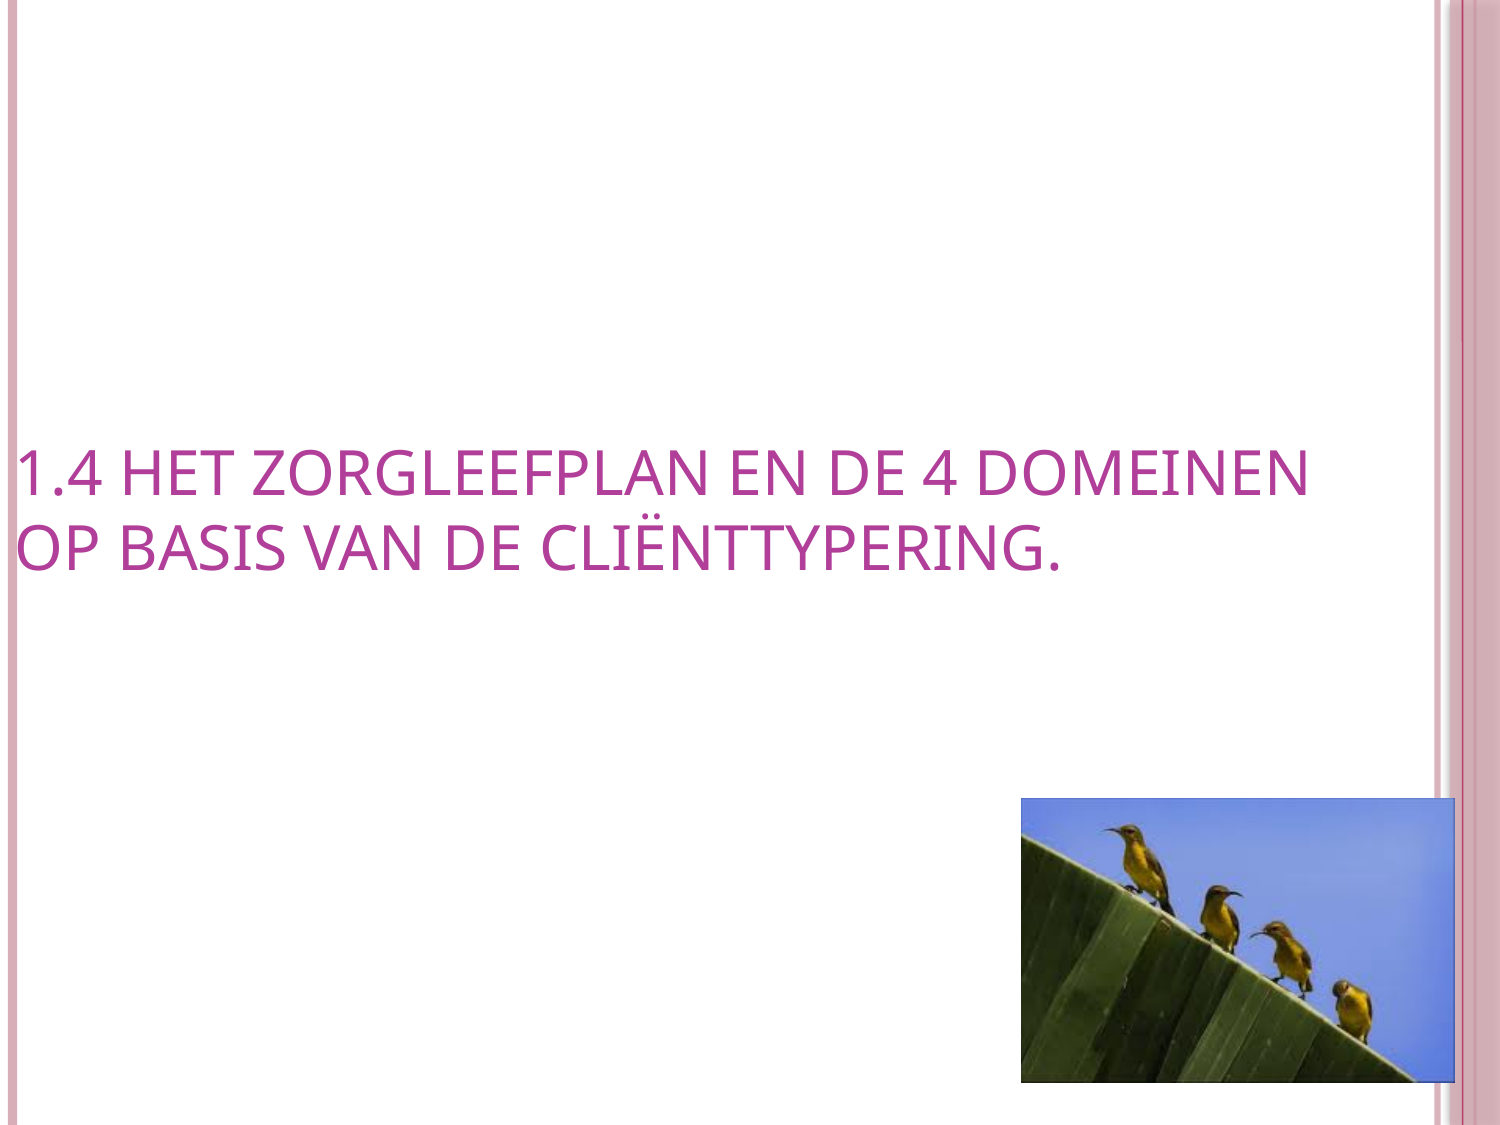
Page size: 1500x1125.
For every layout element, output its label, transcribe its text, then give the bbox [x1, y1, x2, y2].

title 1.4 Het zorgleefplan en de 4 domeinen op basis van de cliënttypering. [0, 349, 1500, 591]
picture [1021, 798, 1455, 1084]
subtitle Van zorgplan naar zorgleefplan [0, 637, 1050, 925]
